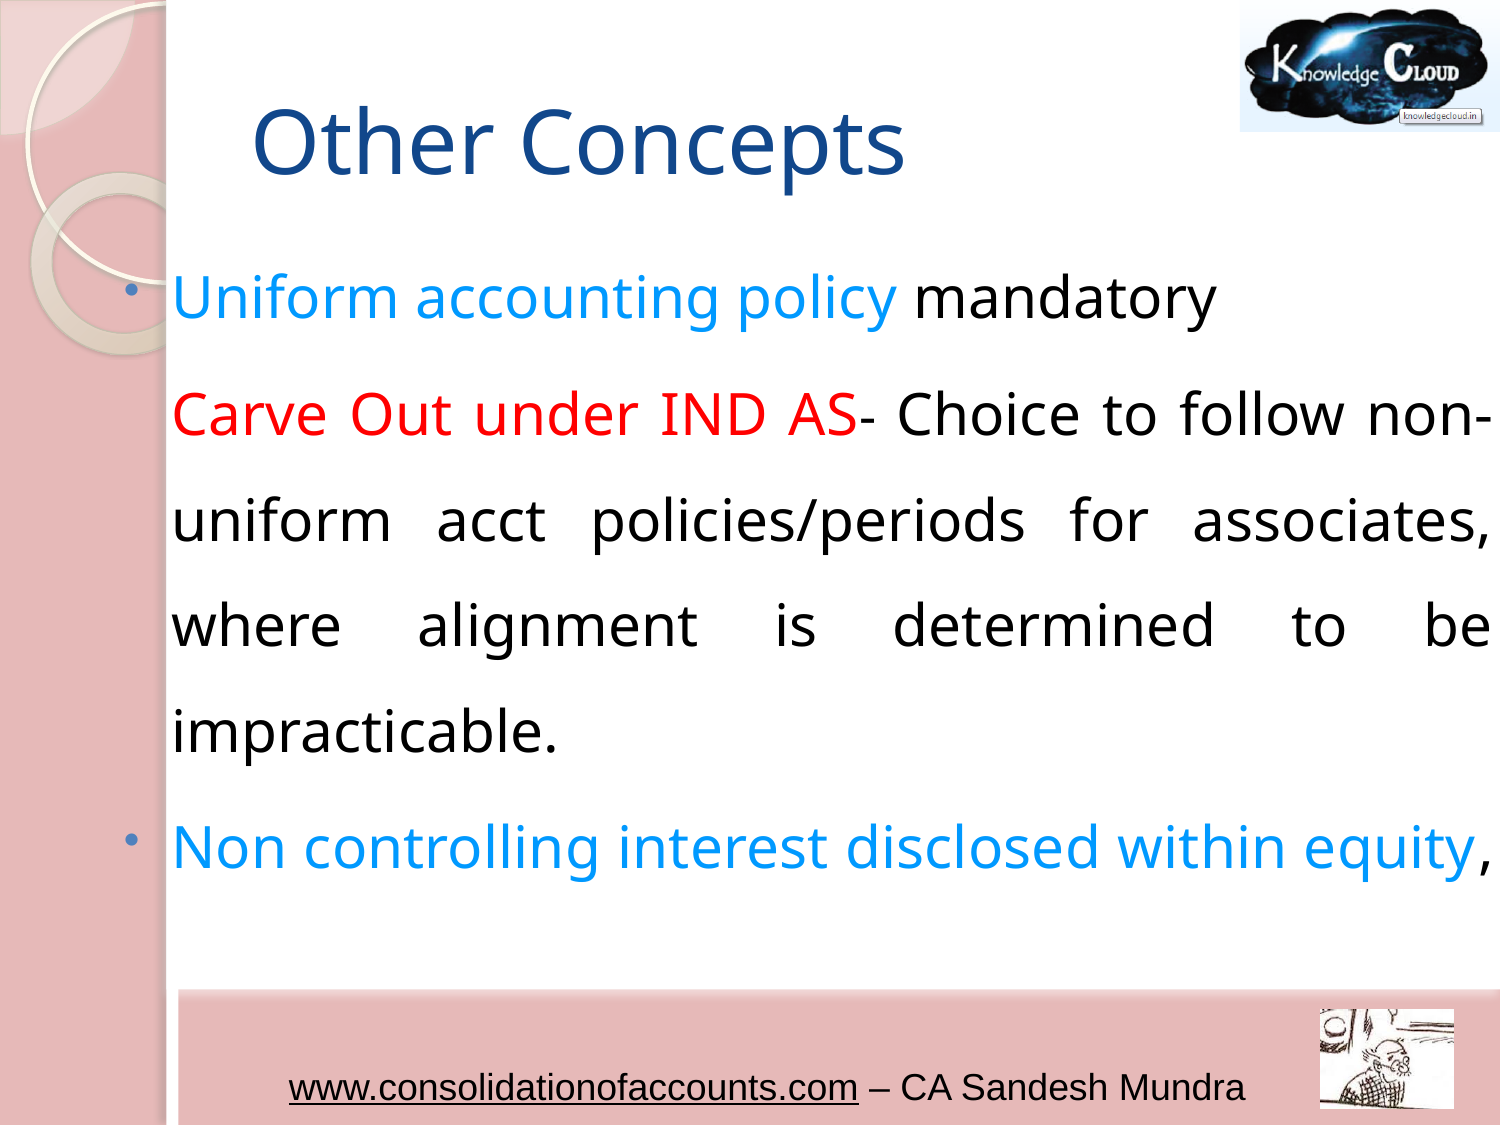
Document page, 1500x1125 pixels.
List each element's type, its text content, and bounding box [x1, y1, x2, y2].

picture [1239, 0, 1500, 132]
title Other Concepts [235, 45, 1466, 217]
picture [1320, 1009, 1454, 1109]
list Uniform accounting policy mandatory Carve Out under IND AS- Choice to follow non-uniform acct policies/periods for associates, where alignment is determined to be impracticable. Non controlling interest disclosed within equity, [103, 217, 1500, 995]
